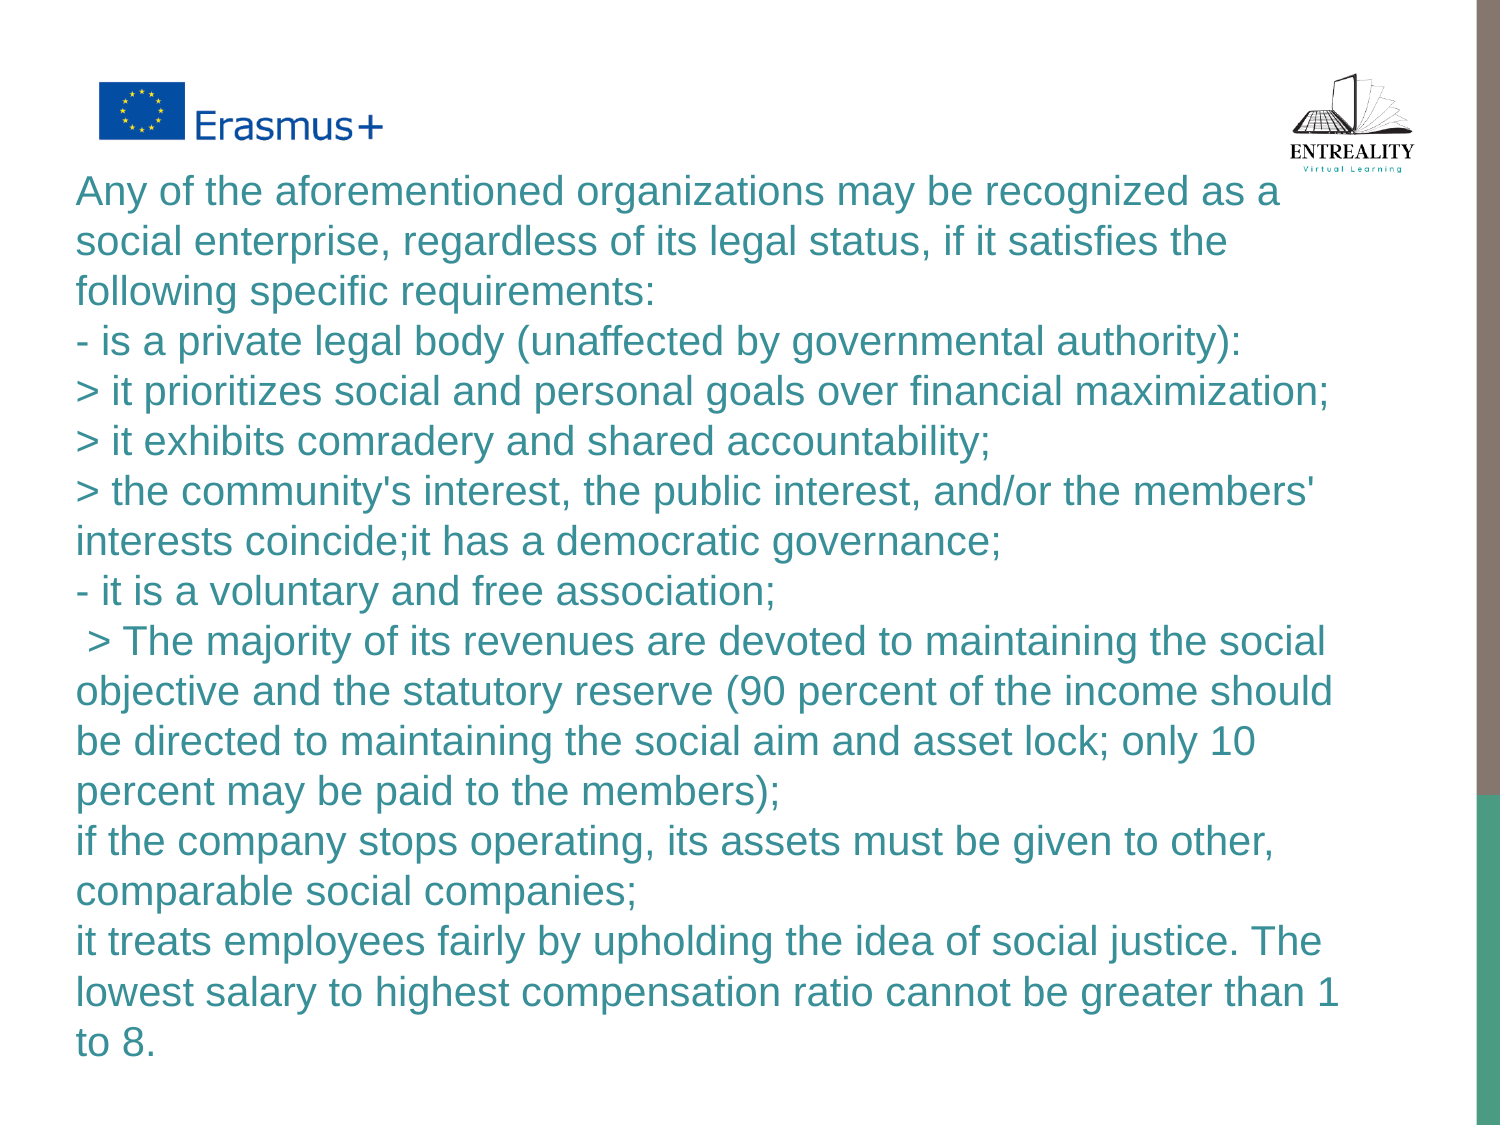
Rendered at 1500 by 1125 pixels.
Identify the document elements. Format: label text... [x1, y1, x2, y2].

subtitle [105, 656, 1301, 751]
title Any of the aforementioned organizations may be recognized as a social enterprise, regardless of its legal status, if it satisfies the following specific requirements: - is a private legal body (unaffected by governmental authority): > it prioritizes social and personal goals over financial maximization; > it exhibits comradery and shared accountability; > the community's interest, the public interest, and/or the members' interests coincide;it has a democratic governance; - it is a voluntary and free association; > The majority of its revenues are devoted to maintaining the social objective and the statutory reserve (90 percent of the income should be directed to maintaining the social aim and asset lock; only 10 percent may be paid to the members); if the company stops operating, its assets must be given to other, comparable social companies; it treats employees fairly by upholding the idea of social justice. The lowest salary to highest compensation ratio cannot be greater than 1 to 8. [60, 319, 1385, 1059]
picture [81, 64, 399, 156]
picture [1246, 17, 1458, 229]
